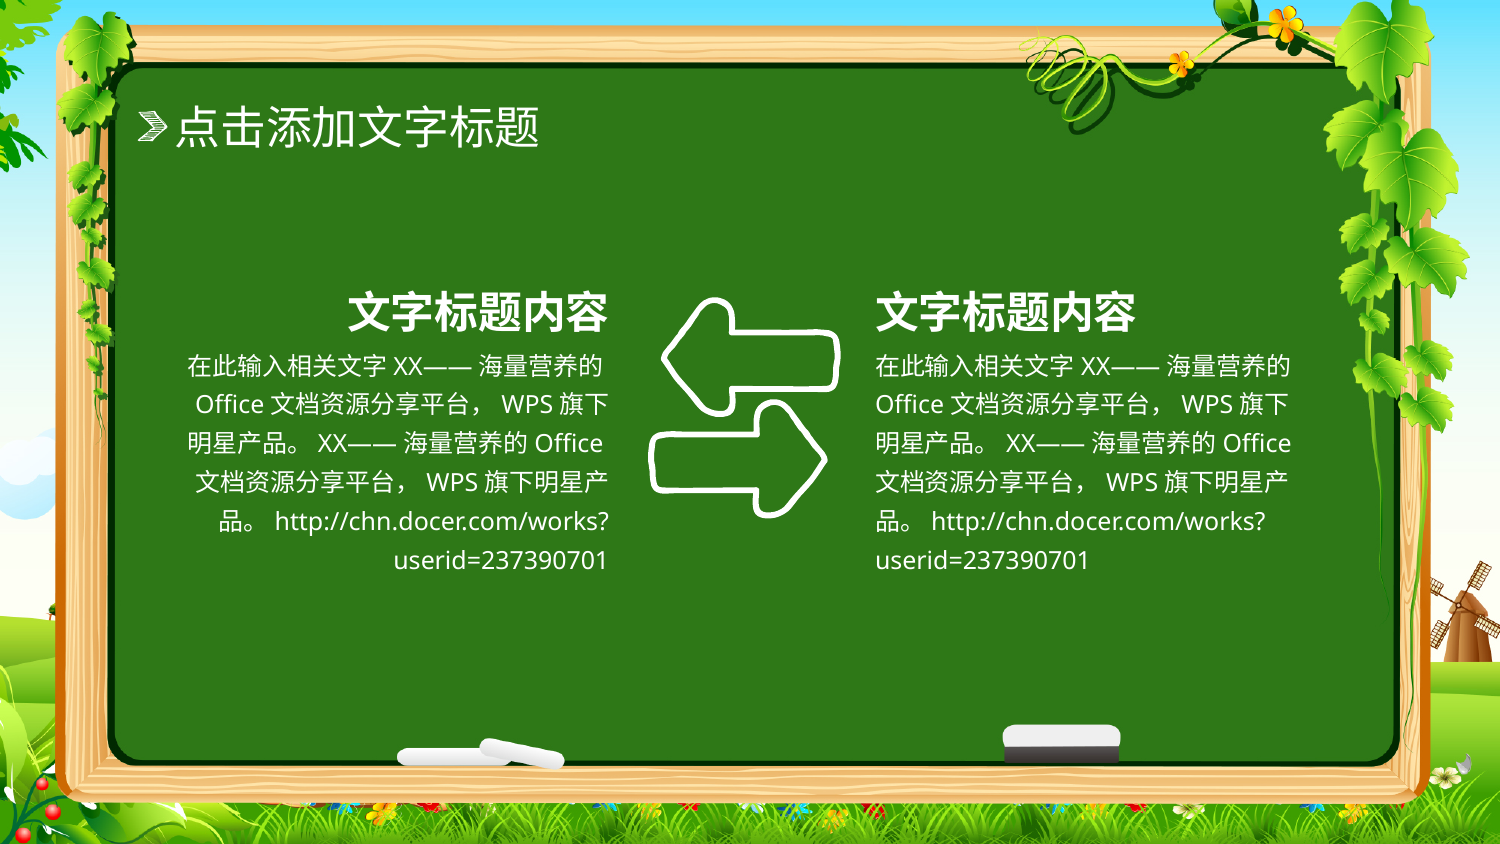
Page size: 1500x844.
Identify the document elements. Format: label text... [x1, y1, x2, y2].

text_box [647, 399, 828, 519]
text_box 在此输入相关文字XX——海量营养的Office文档资源分享平台，WPS旗下明星产品。XX——海量营养的Office文档资源分享平台，WPS旗下明星产品。http://chn.docer.com/works?userid=237390701 [863, 335, 1316, 581]
picture [0, 0, 1500, 844]
text_box [137, 110, 168, 142]
text_box 文字标题内容 [289, 279, 621, 343]
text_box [660, 297, 841, 417]
text_box 在此输入相关文字XX——海量营养的Office文档资源分享平台，WPS旗下明星产品。XX——海量营养的Office文档资源分享平台，WPS旗下明星产品。http://chn.docer.com/works?userid=237390701 [162, 335, 621, 581]
text_box 文字标题内容 [863, 279, 1196, 343]
text_box 点击添加文字标题 [174, 98, 542, 154]
